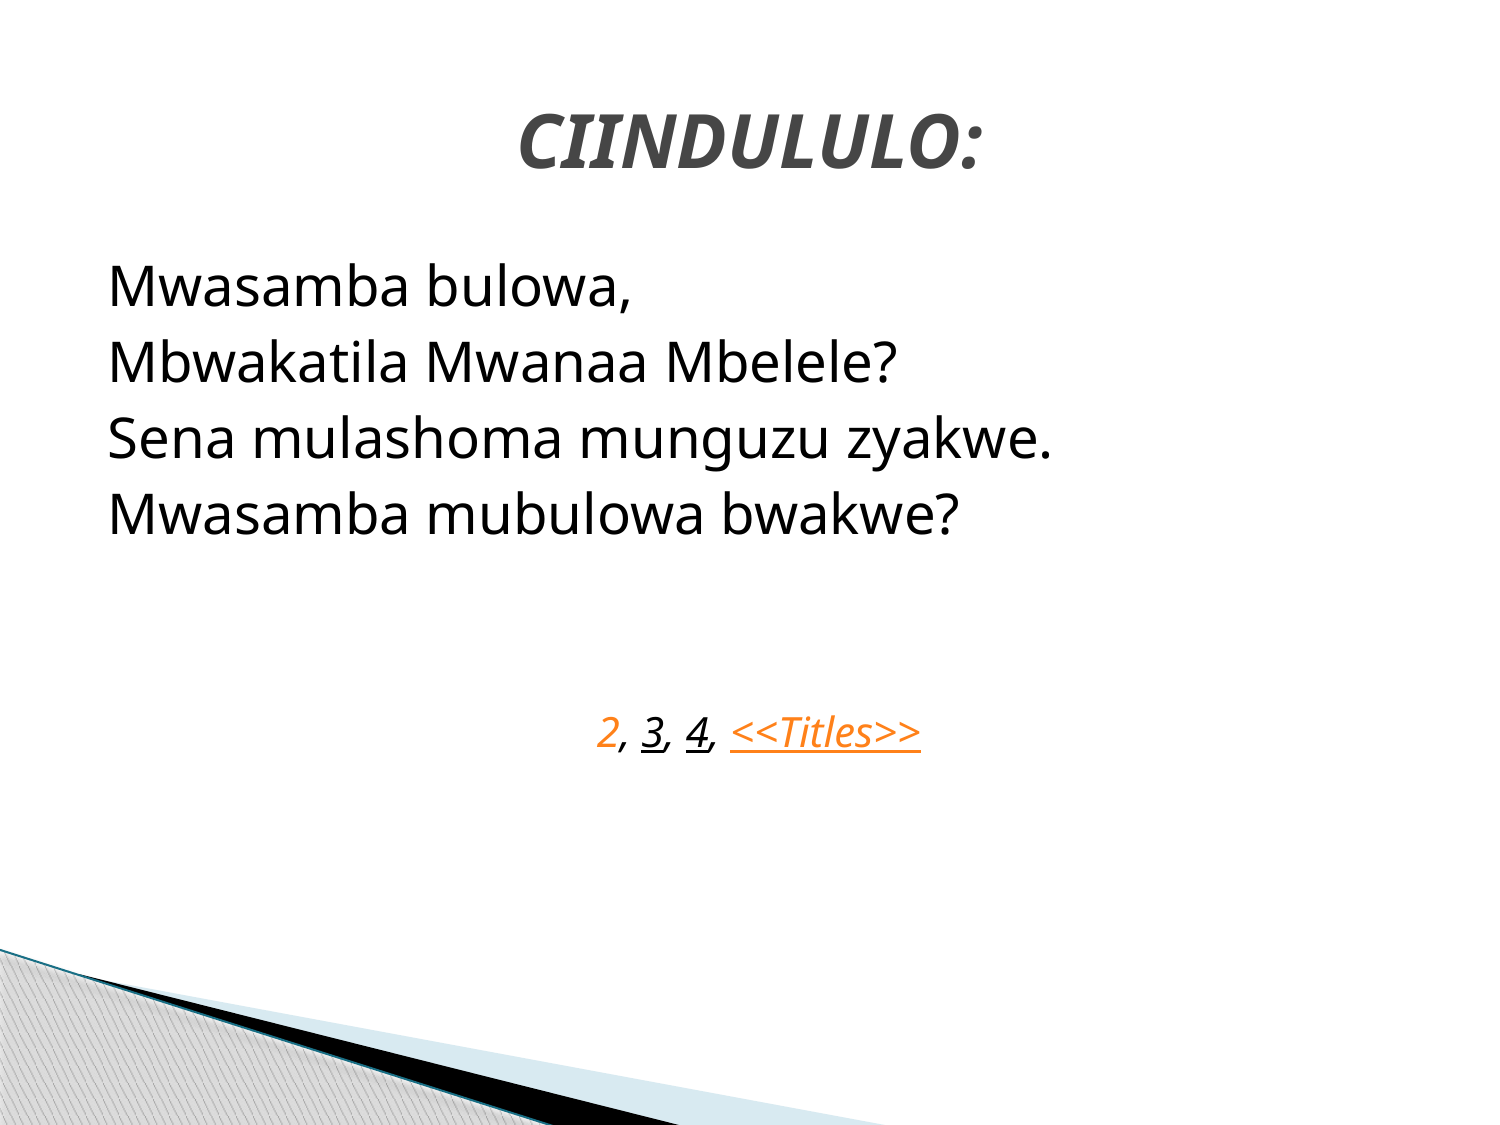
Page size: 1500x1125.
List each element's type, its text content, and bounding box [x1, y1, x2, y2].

list Mwasamba bulowa, Mbwakatila Mwanaa Mbelele? Sena mulashoma munguzu zyakwe. Mwasamba mubulowa bwakwe? 2, 3, 4, <<Titles>> [75, 243, 1425, 986]
title CIINDULULO: [75, 45, 1425, 233]
